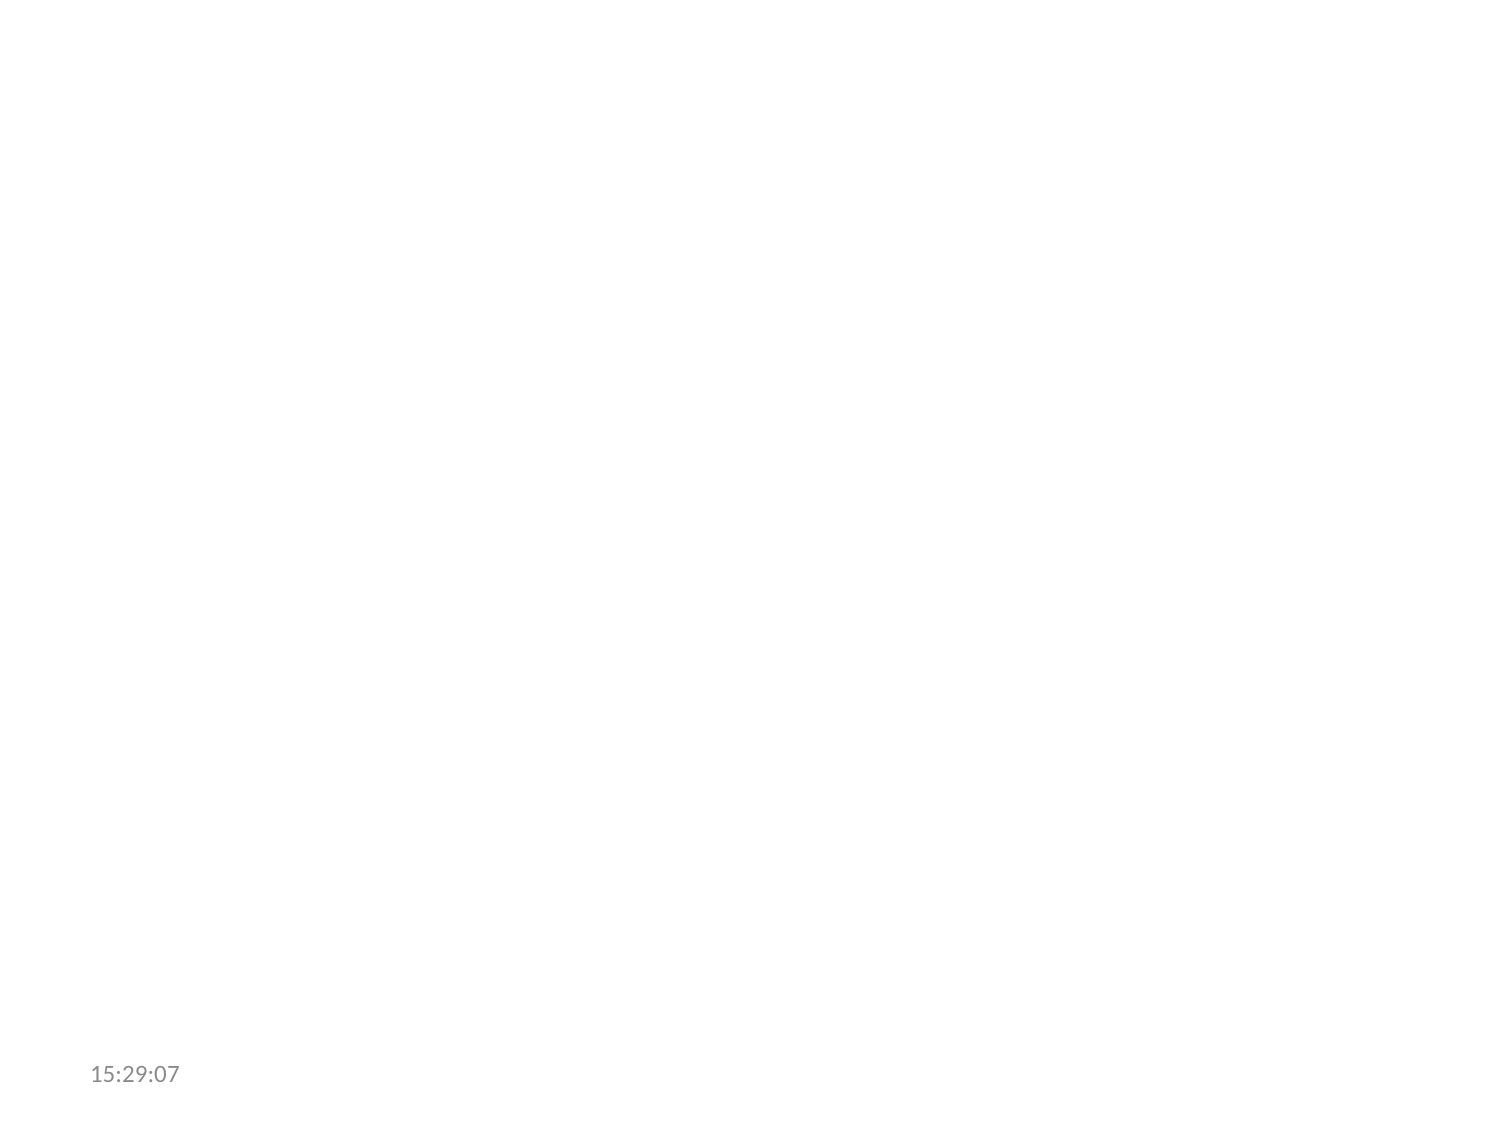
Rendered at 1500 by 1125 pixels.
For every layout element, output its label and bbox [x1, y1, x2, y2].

slide_number [75, 1042, 425, 1103]
